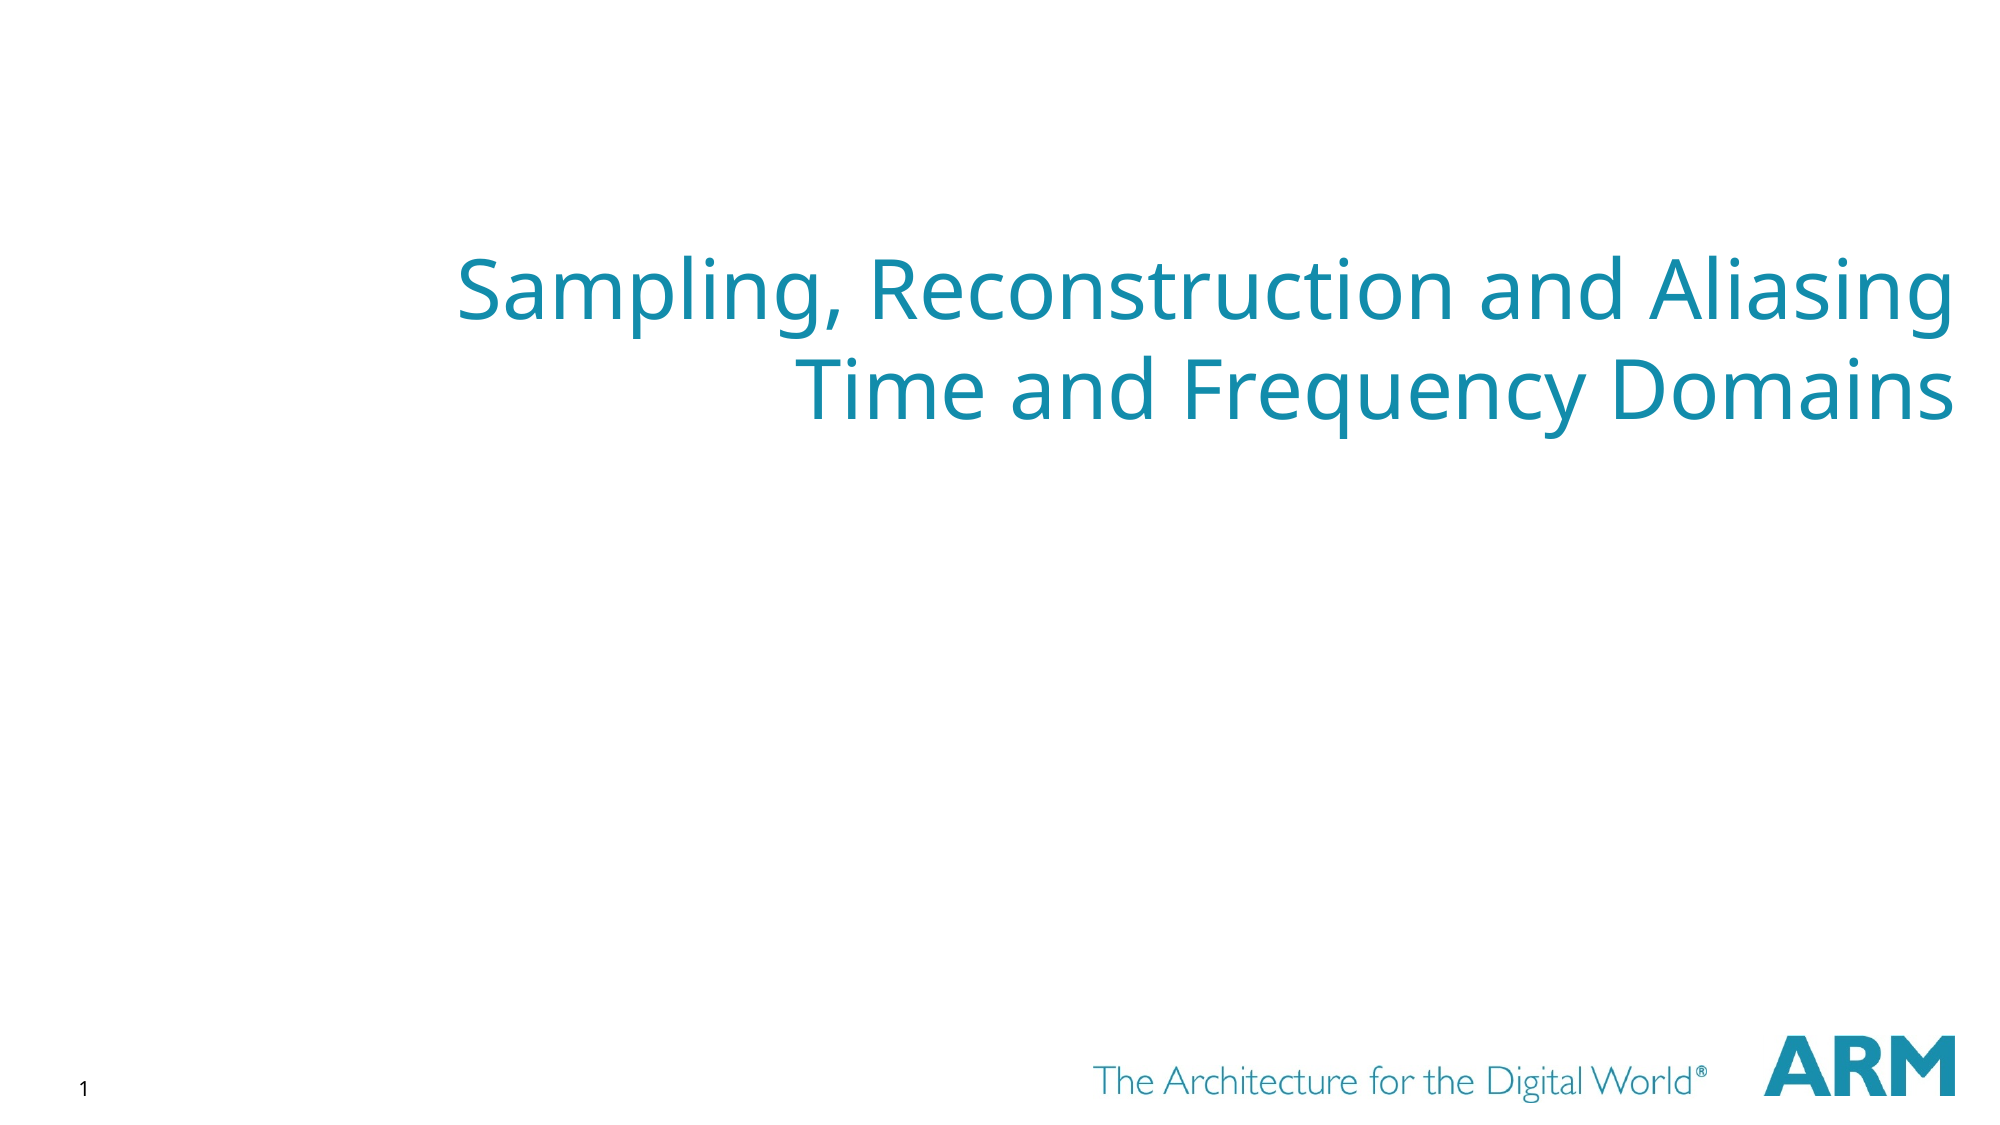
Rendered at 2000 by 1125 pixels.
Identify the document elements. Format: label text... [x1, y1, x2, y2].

picture [1763, 1035, 1955, 1096]
picture [1093, 1065, 1707, 1103]
title Sampling, Reconstruction and Aliasing Time and Frequency Domains [42, 236, 1958, 552]
